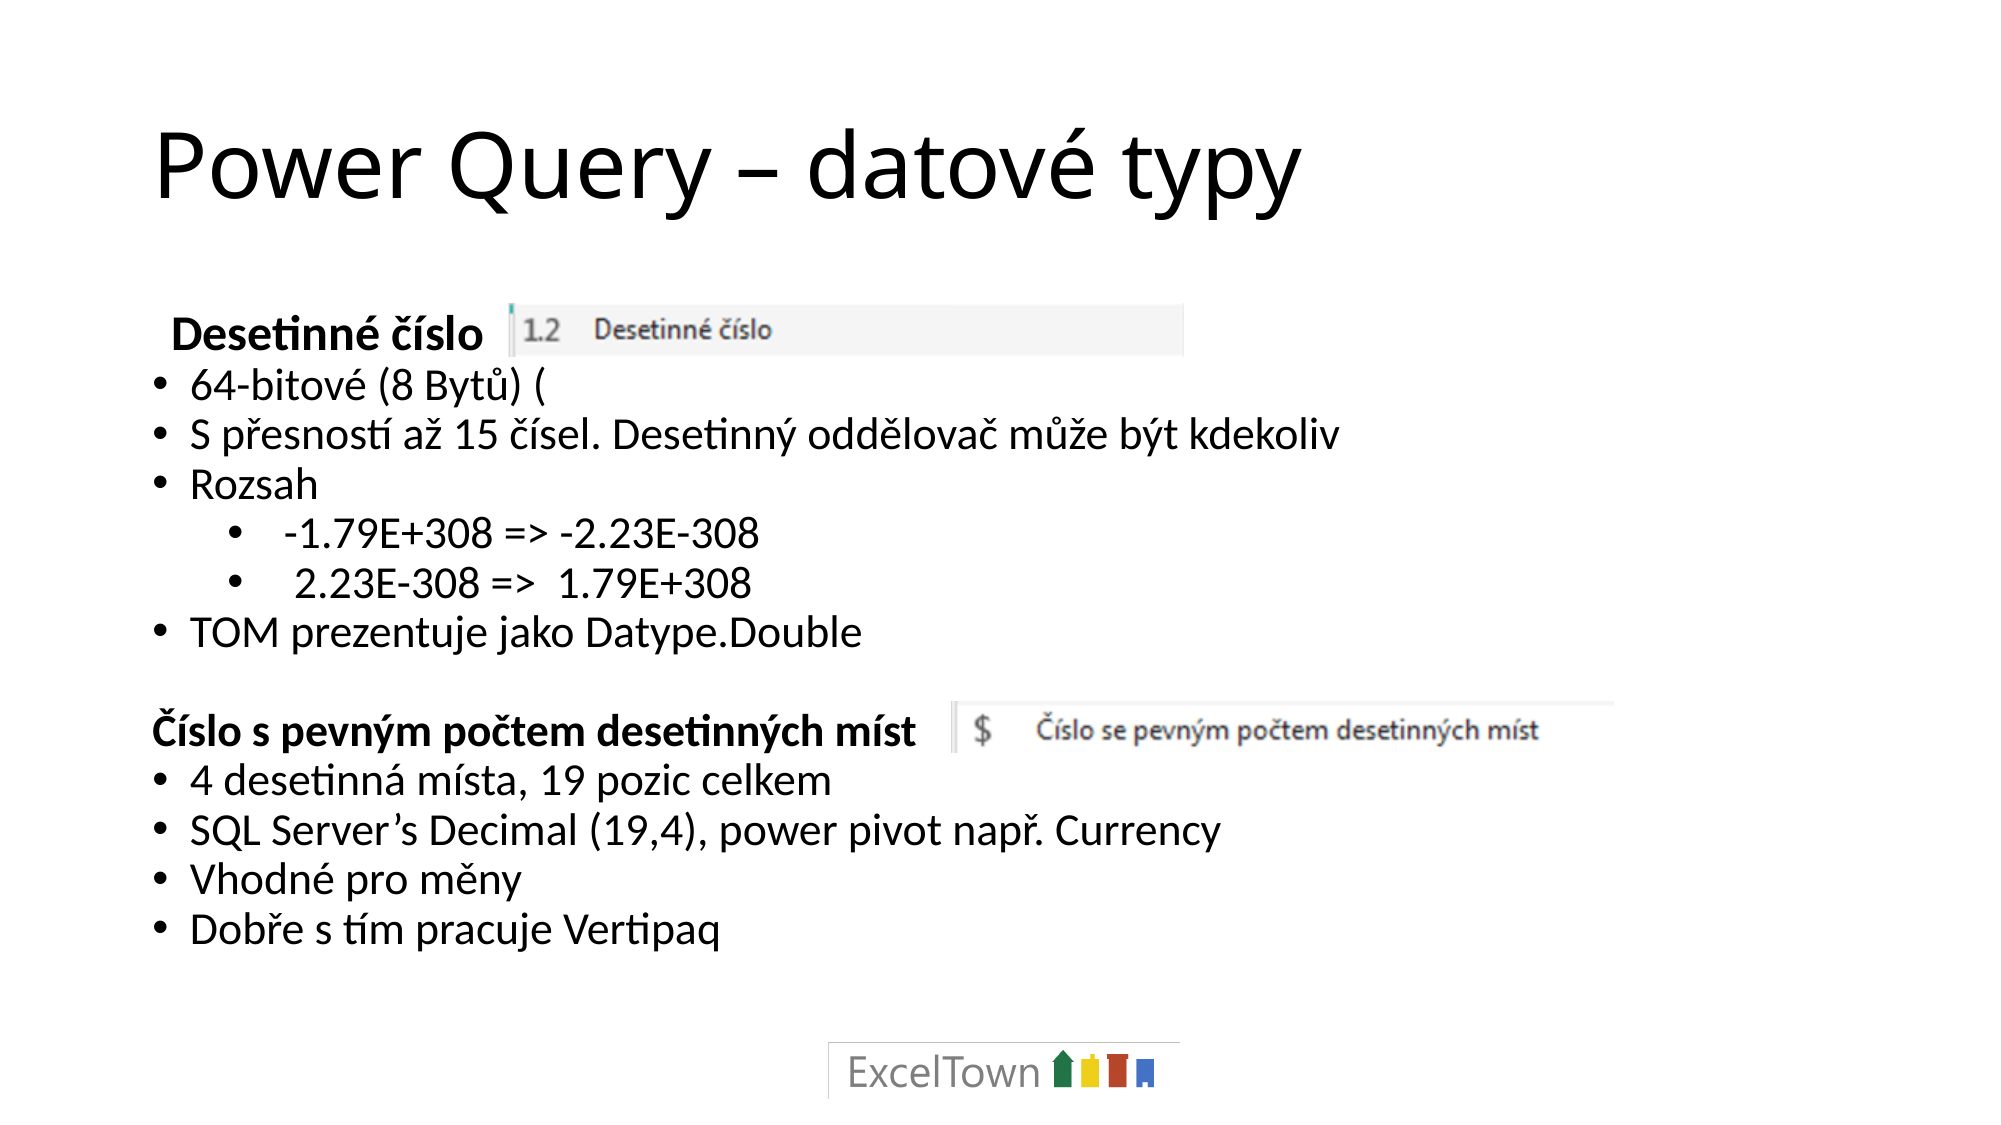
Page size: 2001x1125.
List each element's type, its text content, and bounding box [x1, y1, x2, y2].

list Desetinné číslo 64-bitové (8 Bytů) ( S přesností až 15 čísel. Desetinný oddělovač může být kdekoliv Rozsah -1.79E+308 => -2.23E-308 2.23E-308 => 1.79E+308 TOM prezentuje jako Datype.Double Číslo s pevným počtem desetinných míst 4 desetinná místa, 19 pozic celkem SQL Server’s Decimal (19,4), power pivot např. Currency Vhodné pro měny Dobře s tím pracuje Vertipaq [137, 299, 1863, 1014]
picture [701, 1031, 1213, 1123]
picture [951, 701, 1614, 753]
picture [498, 303, 1184, 357]
title Power Query – datové typy [137, 59, 1863, 278]
